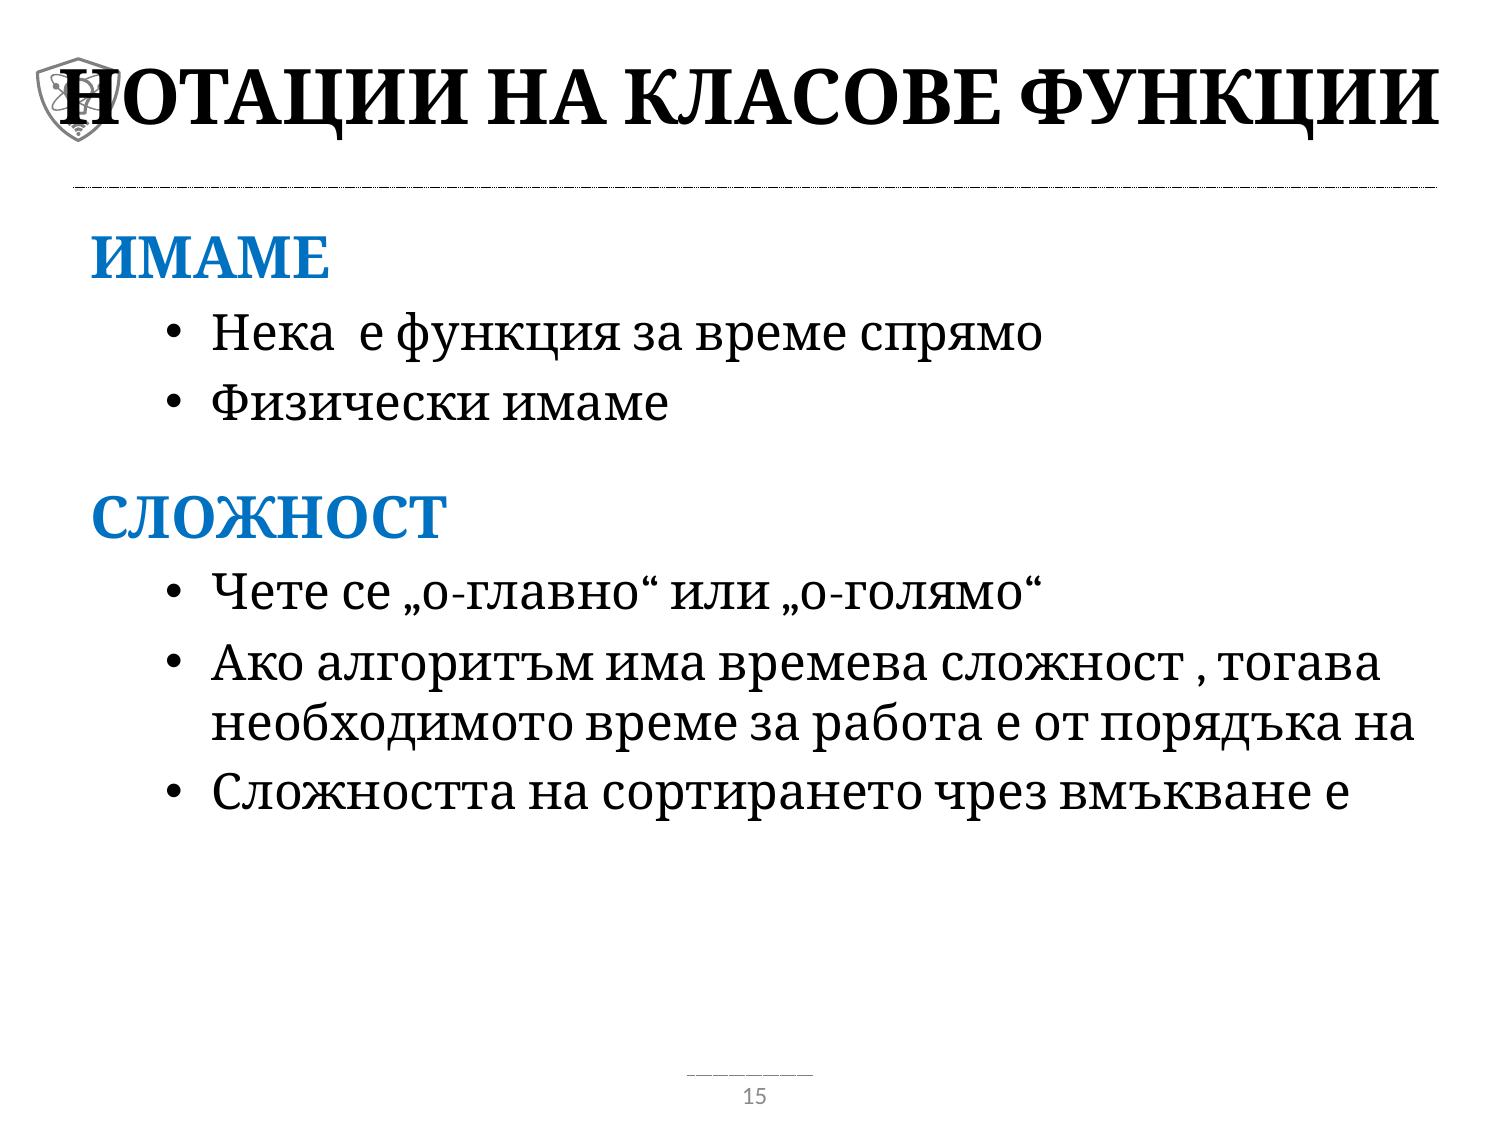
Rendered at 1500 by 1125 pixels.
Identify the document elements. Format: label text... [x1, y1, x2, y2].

title Нотации на класове функции [0, 0, 1500, 188]
slide_number 15 [579, 1065, 930, 1125]
